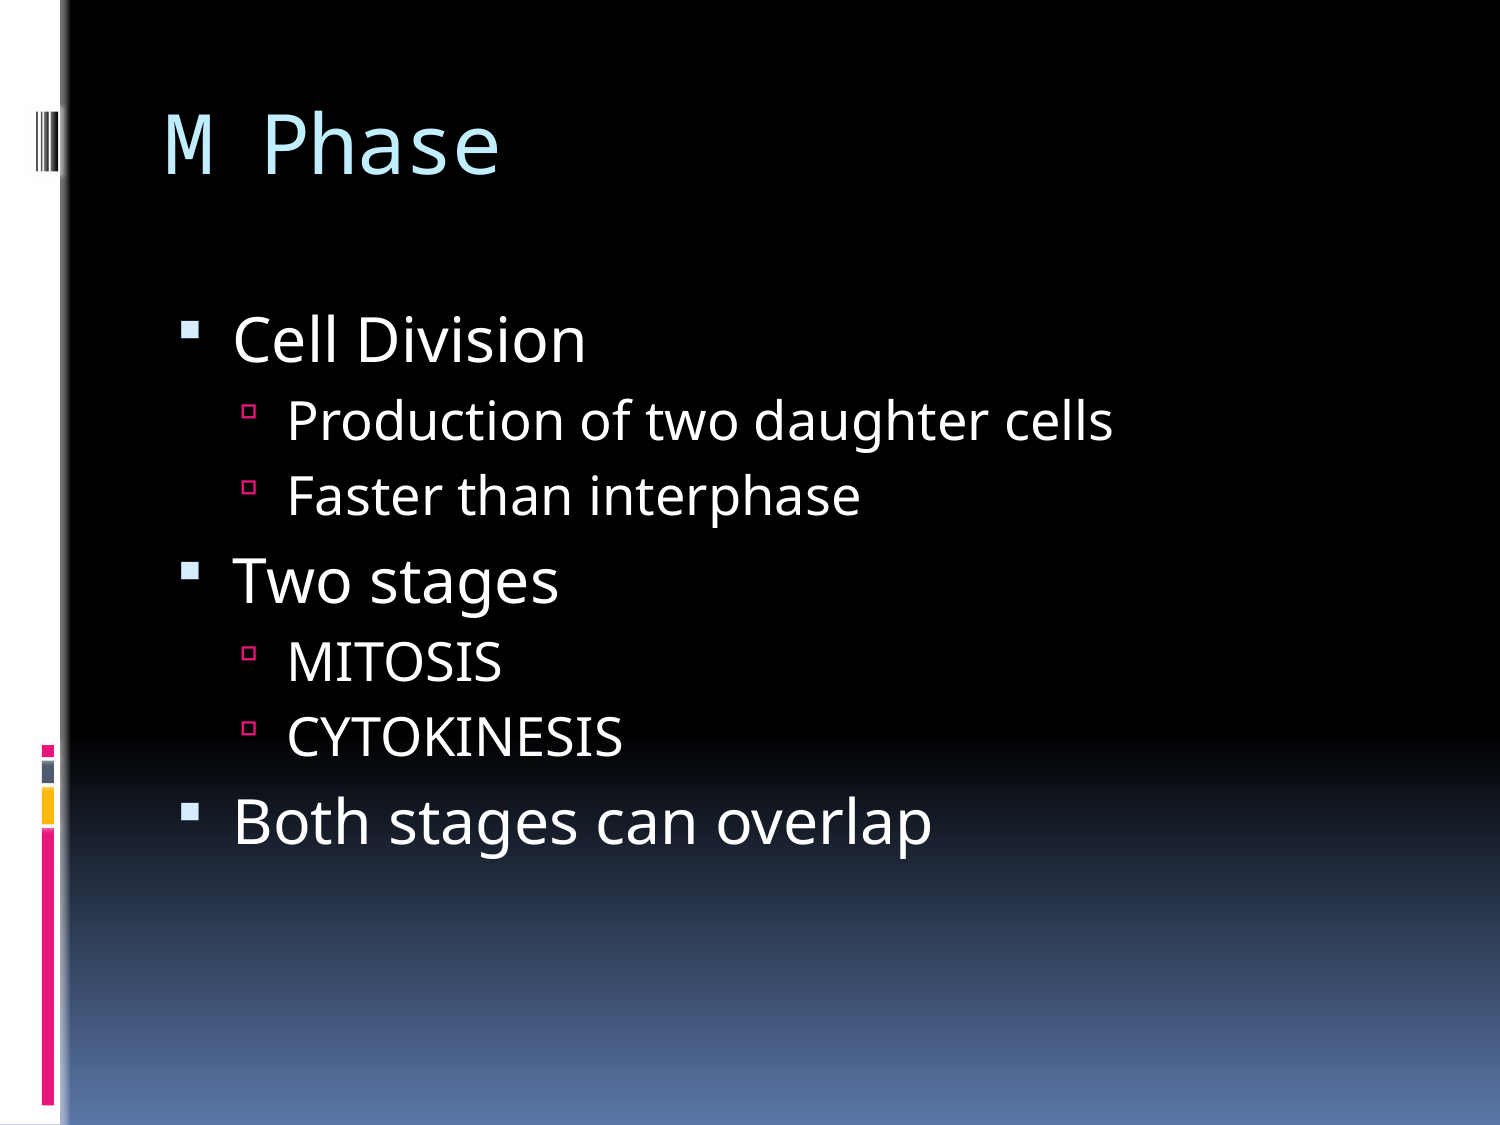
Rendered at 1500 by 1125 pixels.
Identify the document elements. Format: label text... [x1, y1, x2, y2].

list Cell Division Production of two daughter cells Faster than interphase Two stages MITOSIS CYTOKINESIS Both stages can overlap [150, 292, 1425, 1043]
title M Phase [150, 84, 1425, 235]
